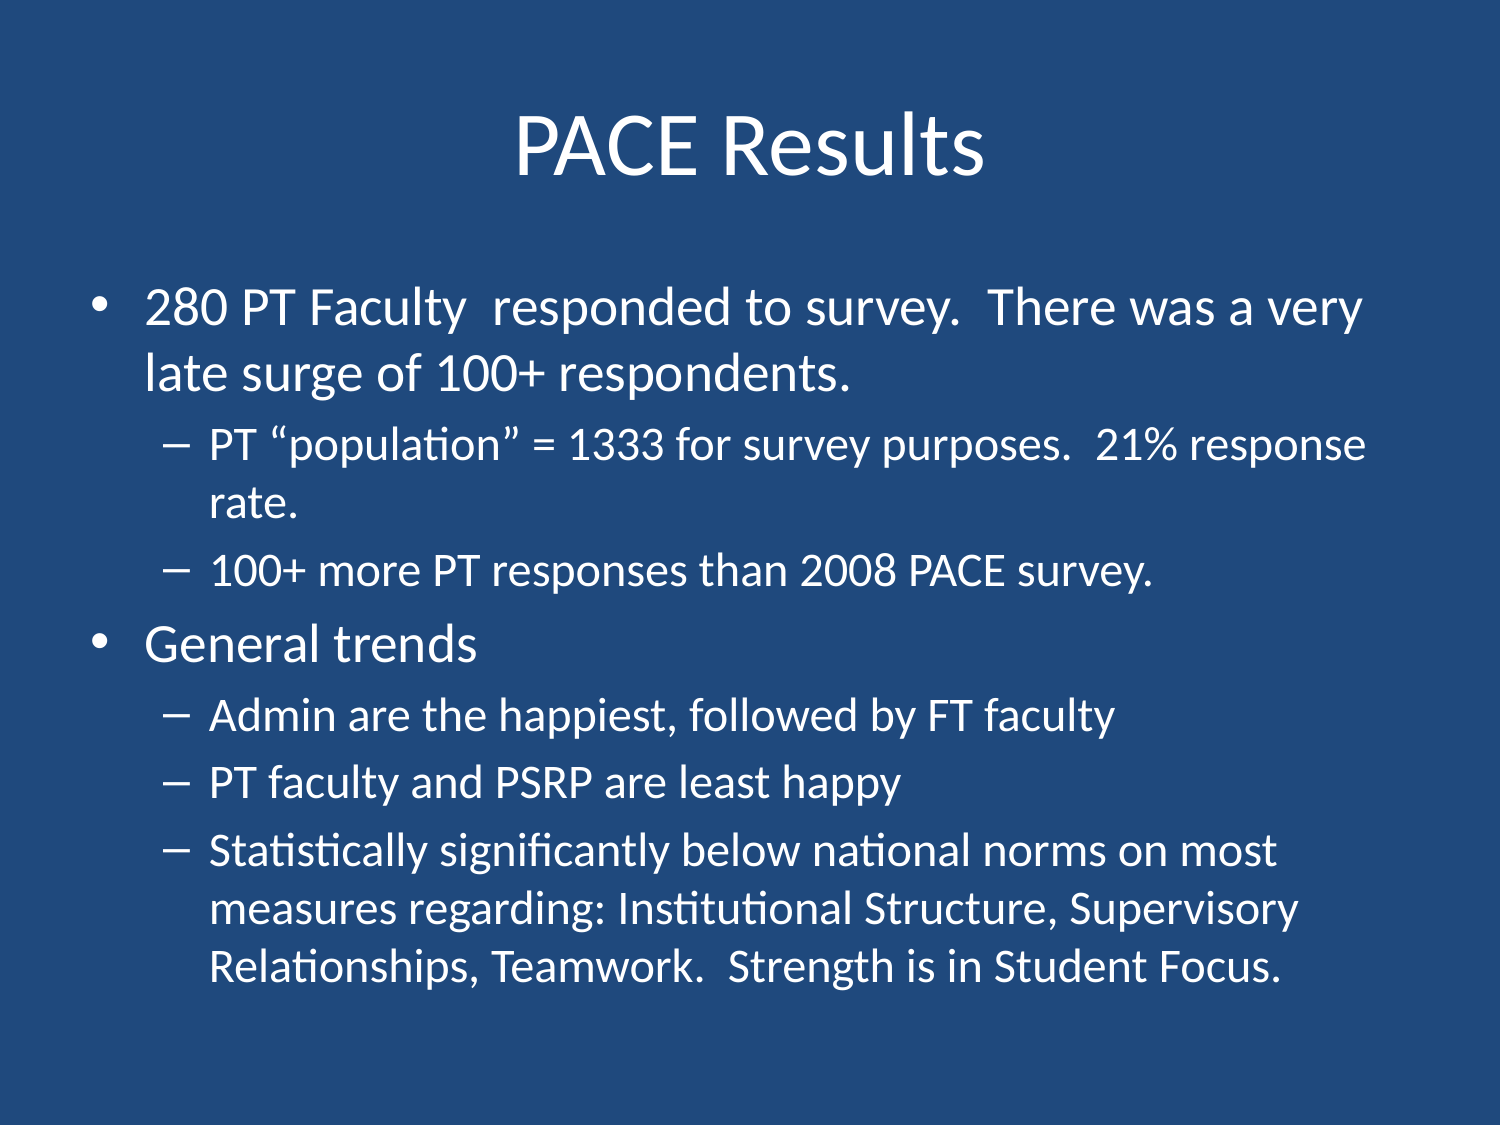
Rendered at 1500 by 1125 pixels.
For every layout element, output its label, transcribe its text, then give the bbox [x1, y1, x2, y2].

title PACE Results [75, 45, 1425, 233]
list 280 PT Faculty responded to survey. There was a very late surge of 100+ respondents. PT “population” = 1333 for survey purposes. 21% response rate. 100+ more PT responses than 2008 PACE survey. General trends Admin are the happiest, followed by FT faculty PT faculty and PSRP are least happy Statistically significantly below national norms on most measures regarding: Institutional Structure, Supervisory Relationships, Teamwork. Strength is in Student Focus. [75, 262, 1425, 1005]
